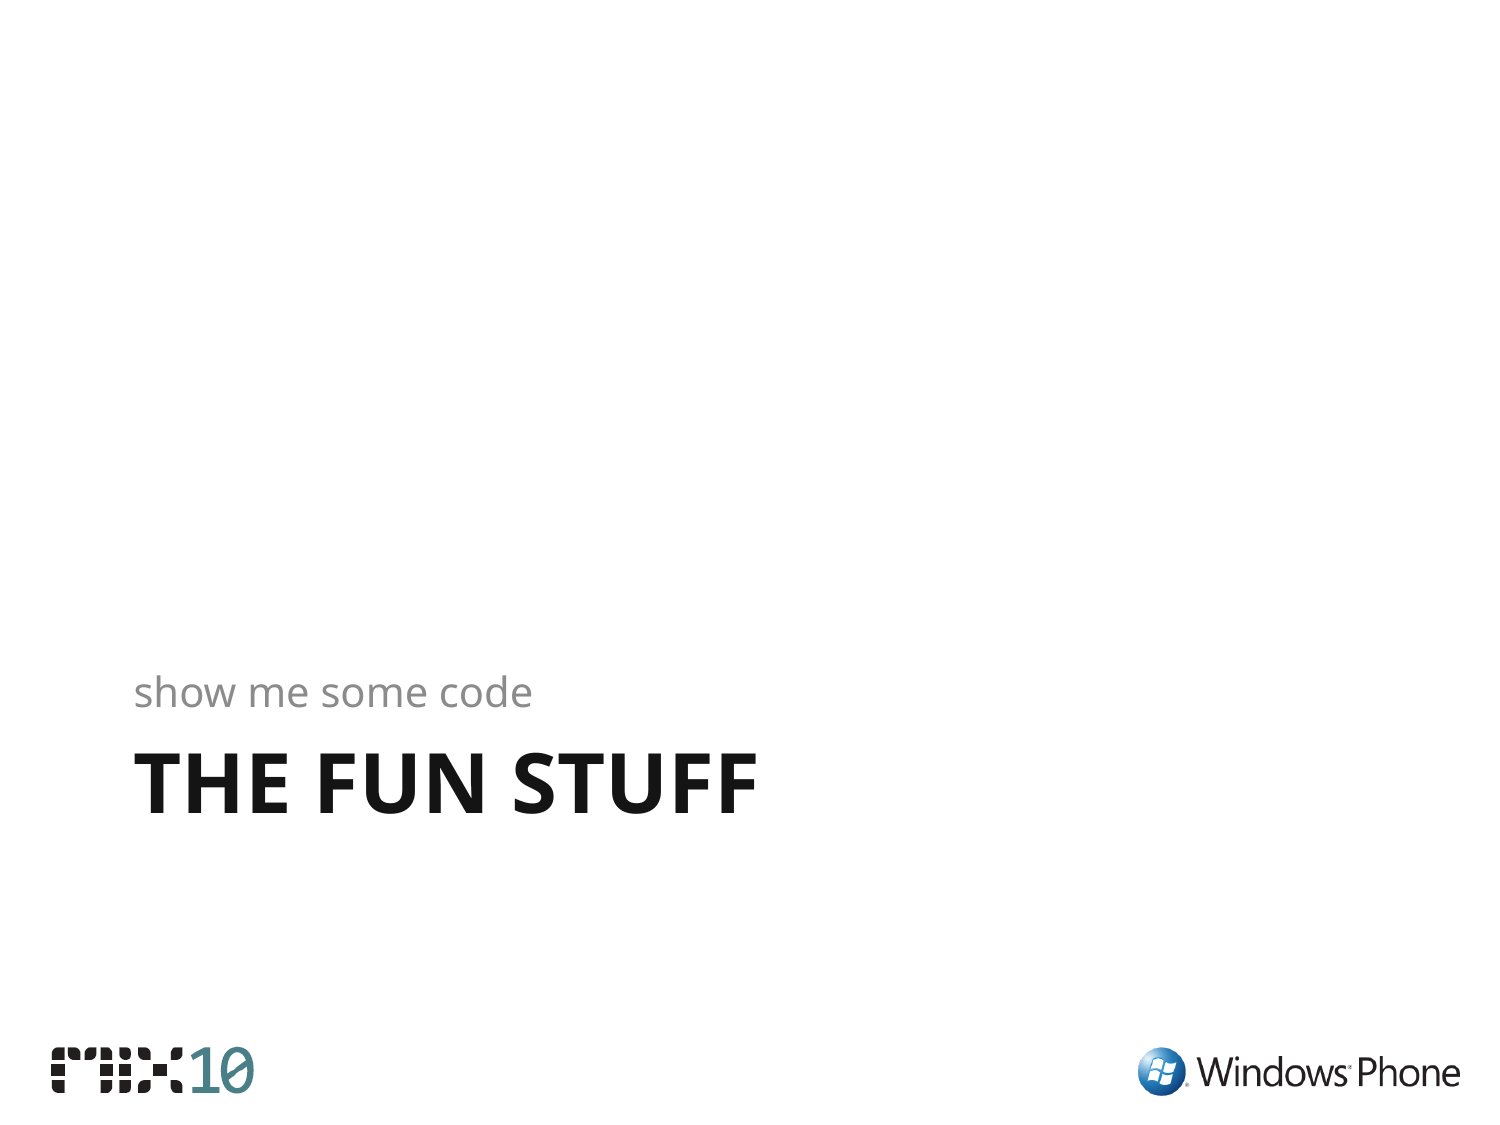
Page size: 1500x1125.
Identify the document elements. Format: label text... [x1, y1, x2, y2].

picture [46, 1040, 257, 1101]
picture [1128, 1041, 1467, 1101]
list show me some code [118, 476, 1394, 723]
title THE FUN STUFF [118, 723, 1394, 947]
